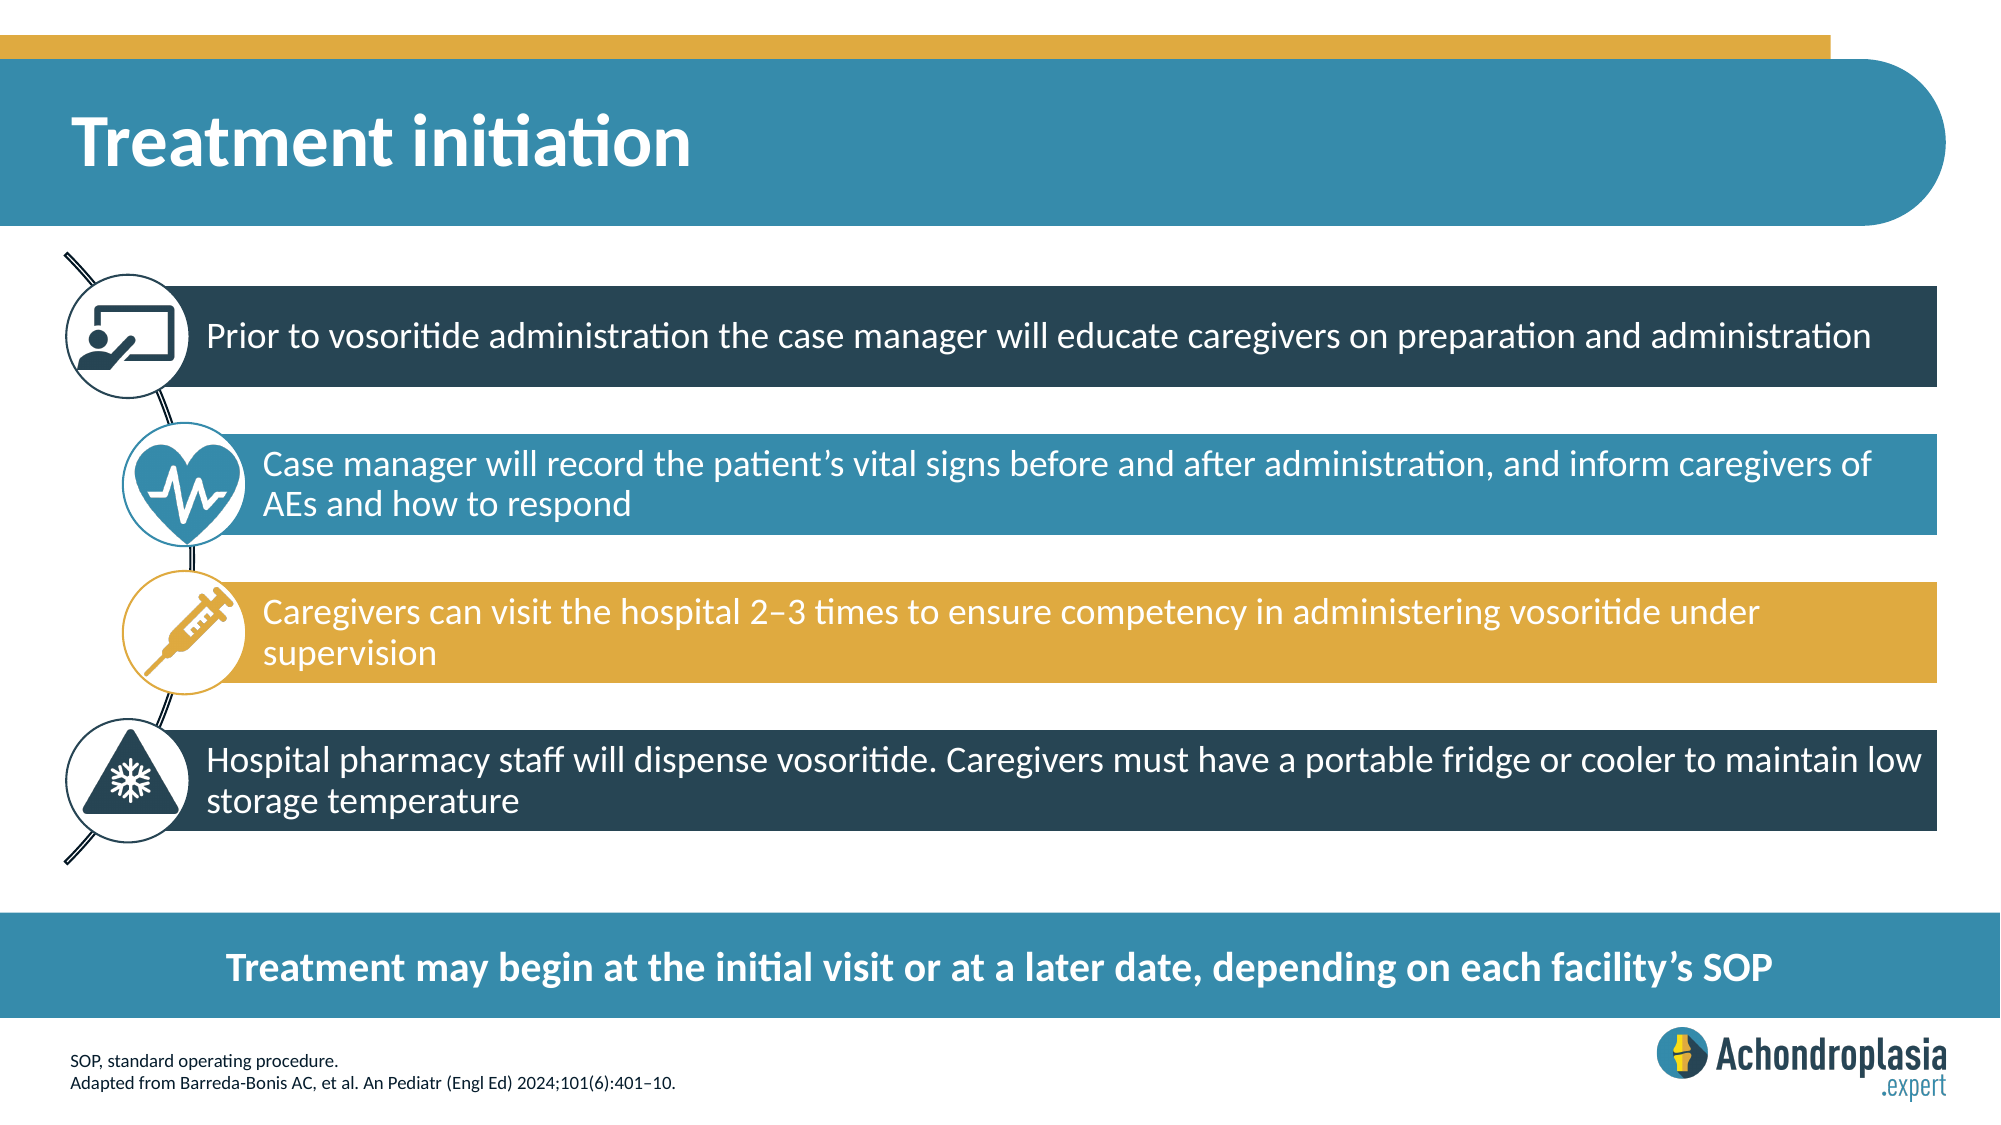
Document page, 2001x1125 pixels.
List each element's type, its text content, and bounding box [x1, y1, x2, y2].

picture [77, 718, 184, 825]
list Treatment may begin at the initial visit or at a later date, depending on each facility’s SOP [0, 912, 2000, 1018]
picture [135, 578, 242, 685]
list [55, 237, 1945, 880]
footer SOP, standard operating procedure. Adapted from Barreda-Bonis AC, et al. An Pediatr (Engl Ed) 2024;101(6):401–10. [55, 1005, 1656, 1102]
picture [113, 420, 261, 569]
picture [72, 284, 179, 391]
title Treatment initiation [56, 59, 1888, 225]
picture [1656, 1027, 1947, 1102]
